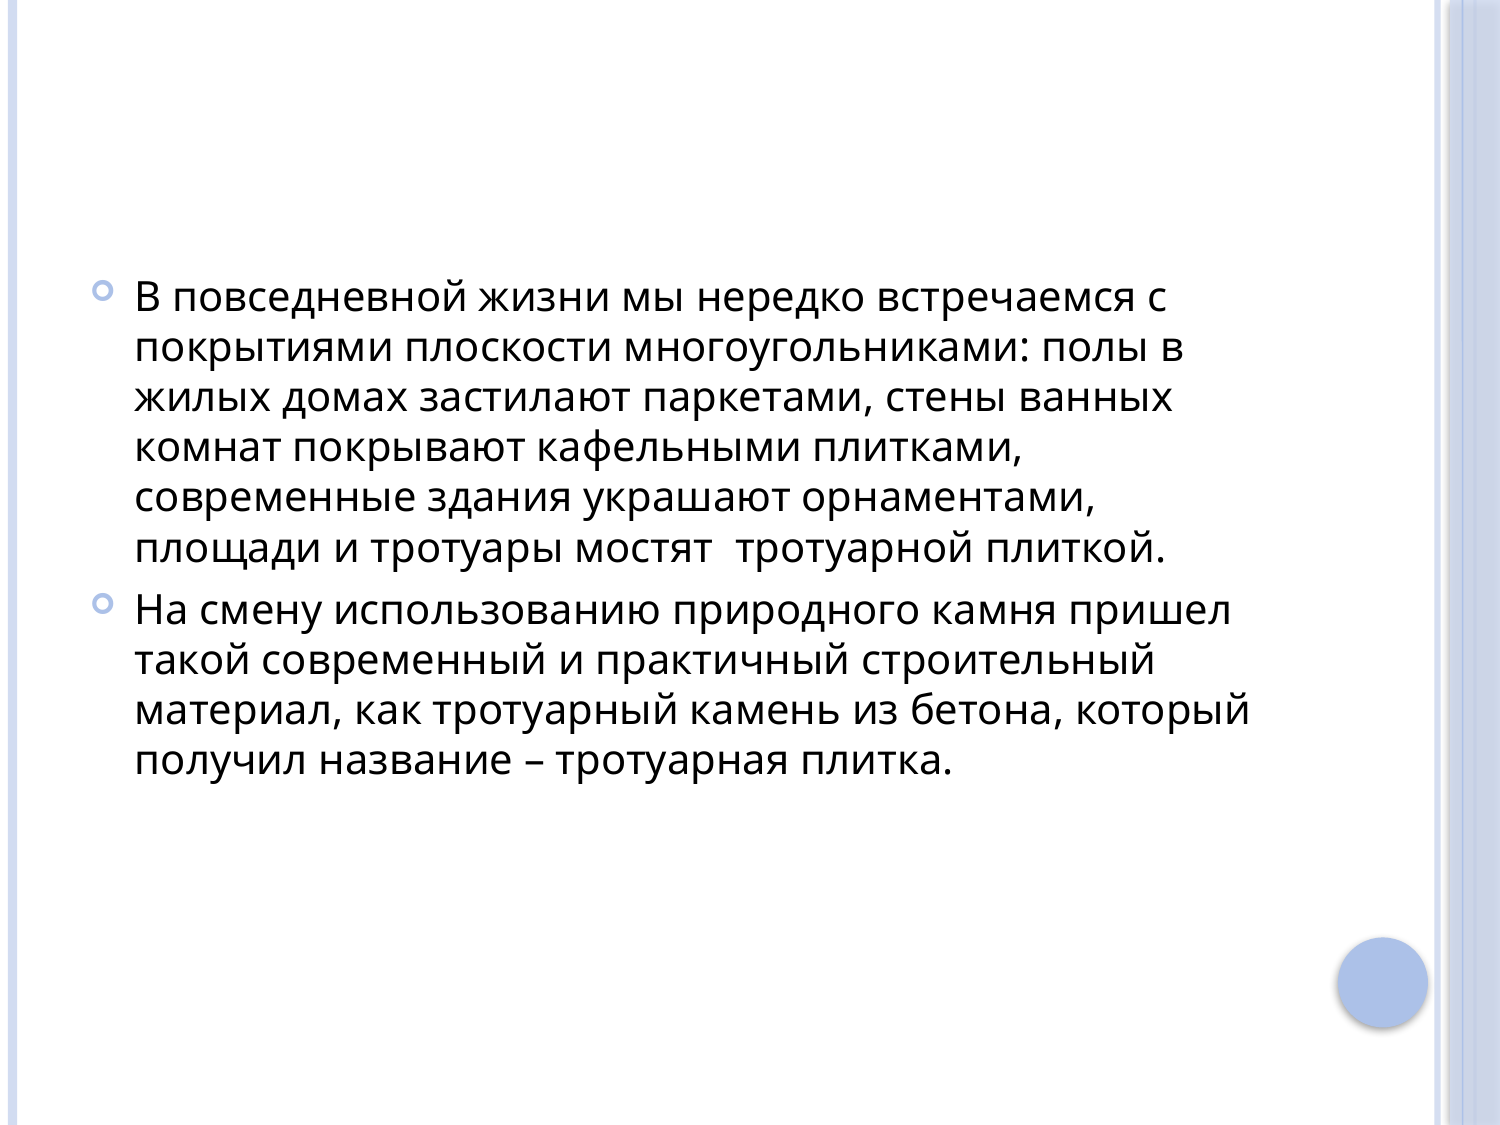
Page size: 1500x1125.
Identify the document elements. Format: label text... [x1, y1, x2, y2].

list В повседневной жизни мы нередко встречаемся с покрытиями плоскости многоугольниками: полы в жилых домах застилают паркетами, стены ванных комнат покрывают кафельными плитками, современные здания украшают орнаментами, площади и тротуары мостят тротуарной плиткой. На смену использованию природного камня пришел такой современный и практичный строительный материал, как тротуарный камень из бетона, который получил название – тротуарная плитка. [75, 262, 1300, 1062]
